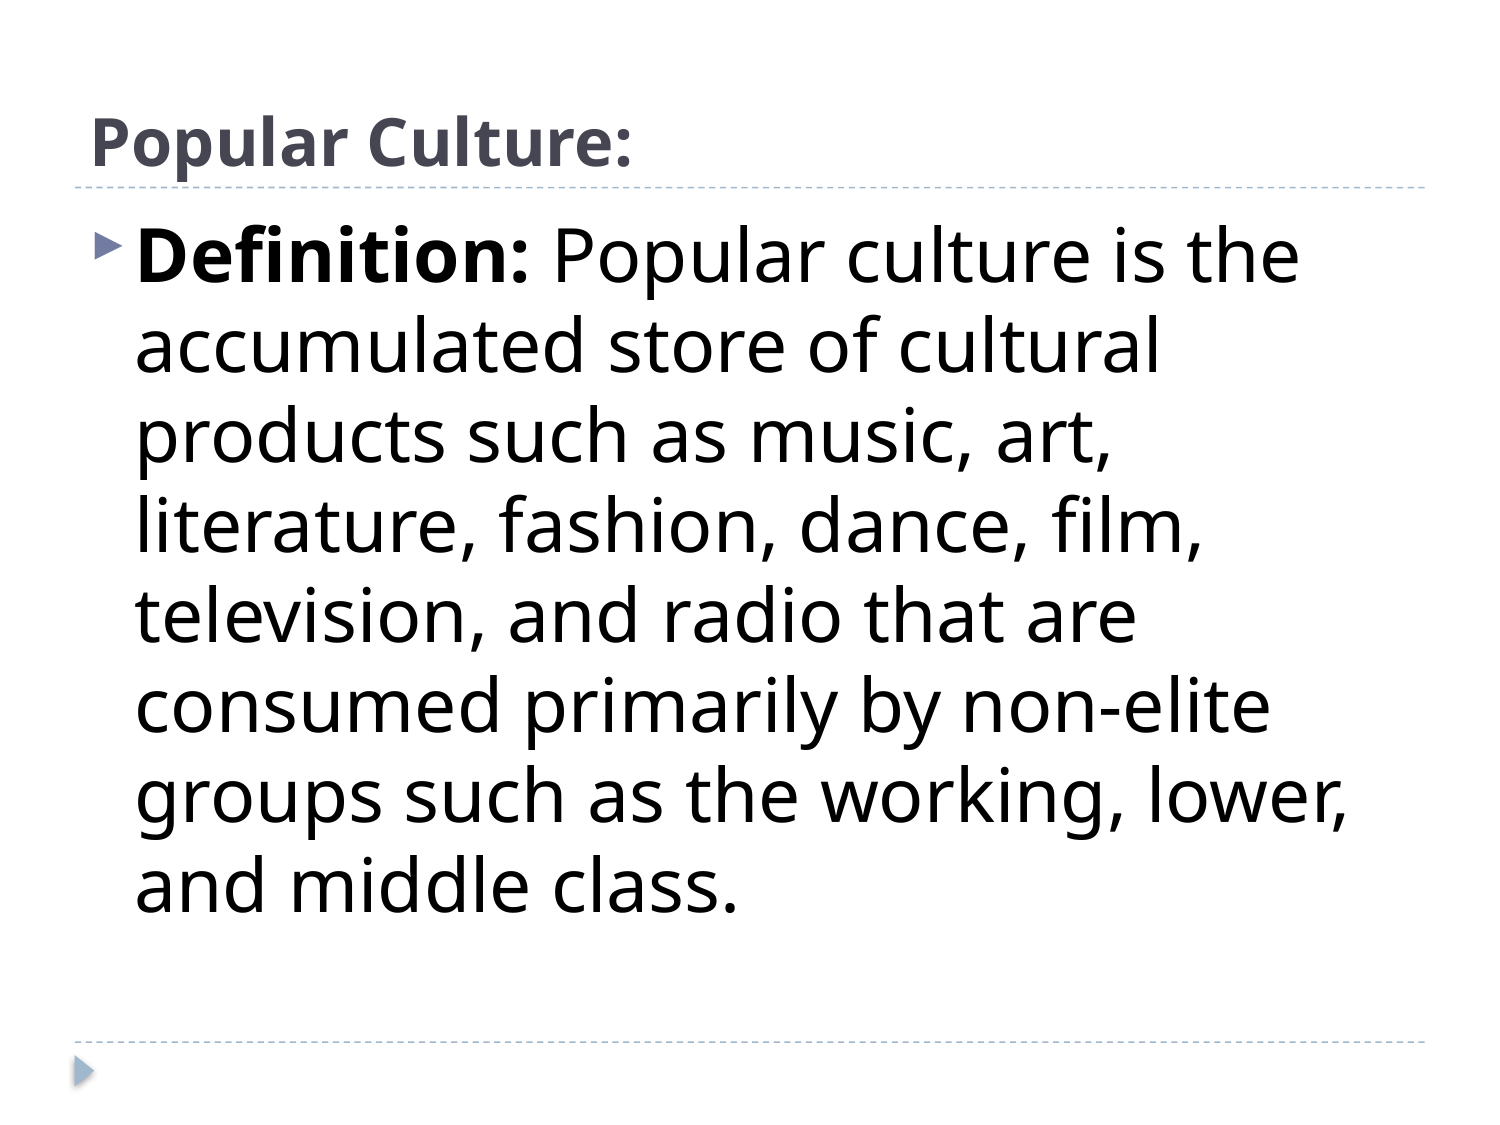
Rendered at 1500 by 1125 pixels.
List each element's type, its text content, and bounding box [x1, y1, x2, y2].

title Popular Culture: [75, 24, 1425, 188]
list Definition: Popular culture is the accumulated store of cultural products such as music, art, literature, fashion, dance, film, television, and radio that are consumed primarily by non-elite groups such as the working, lower, and middle class. [75, 200, 1425, 1010]
